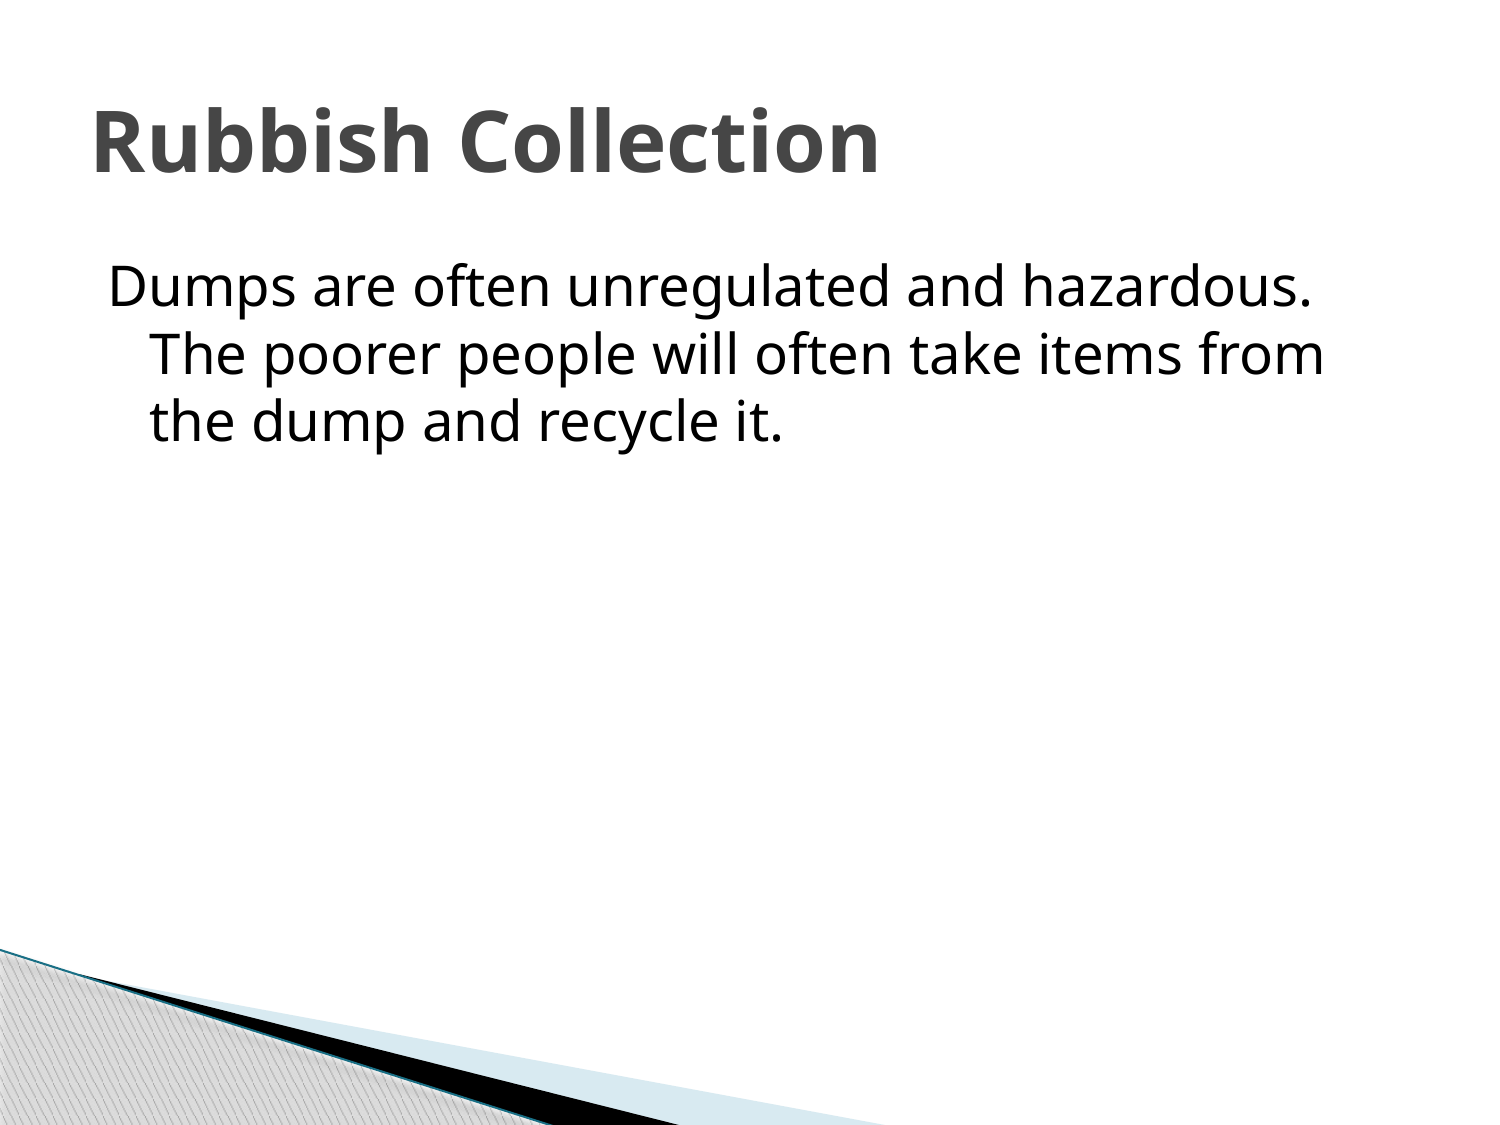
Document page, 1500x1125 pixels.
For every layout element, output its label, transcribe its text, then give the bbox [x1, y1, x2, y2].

title Rubbish Collection [75, 45, 1425, 233]
list Dumps are often unregulated and hazardous. The poorer people will often take items from the dump and recycle it. [75, 243, 1425, 986]
